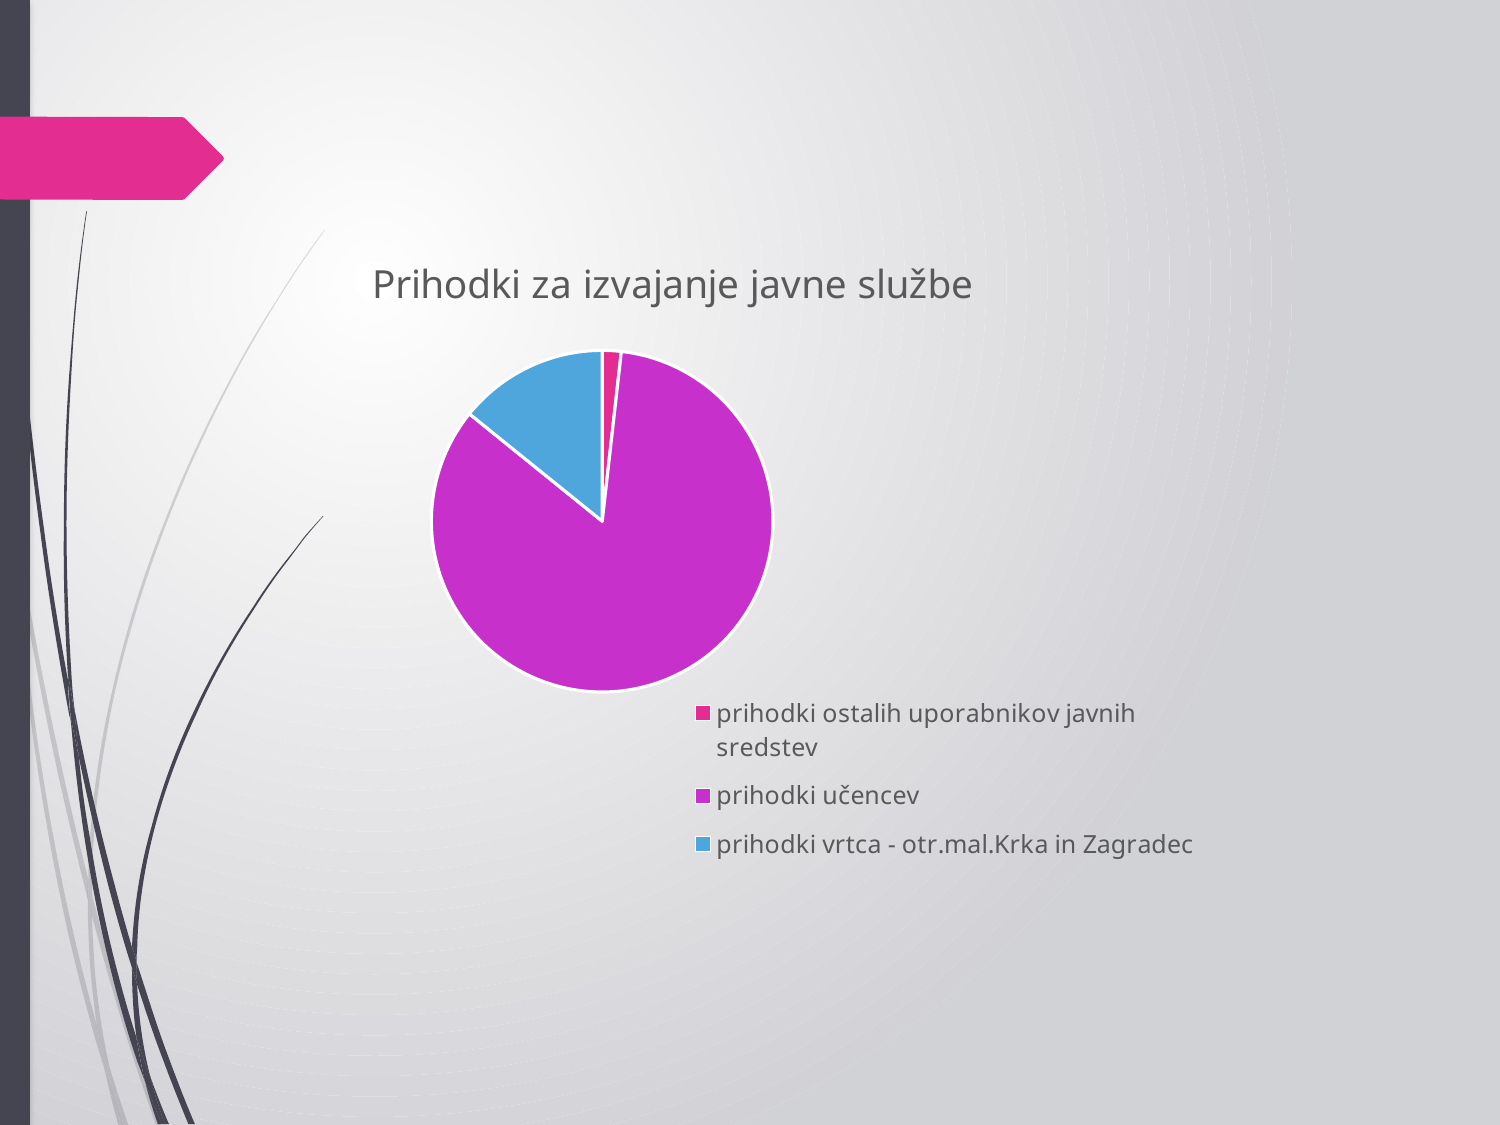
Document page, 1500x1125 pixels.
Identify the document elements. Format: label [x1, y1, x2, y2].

chart [241, 231, 1243, 899]
